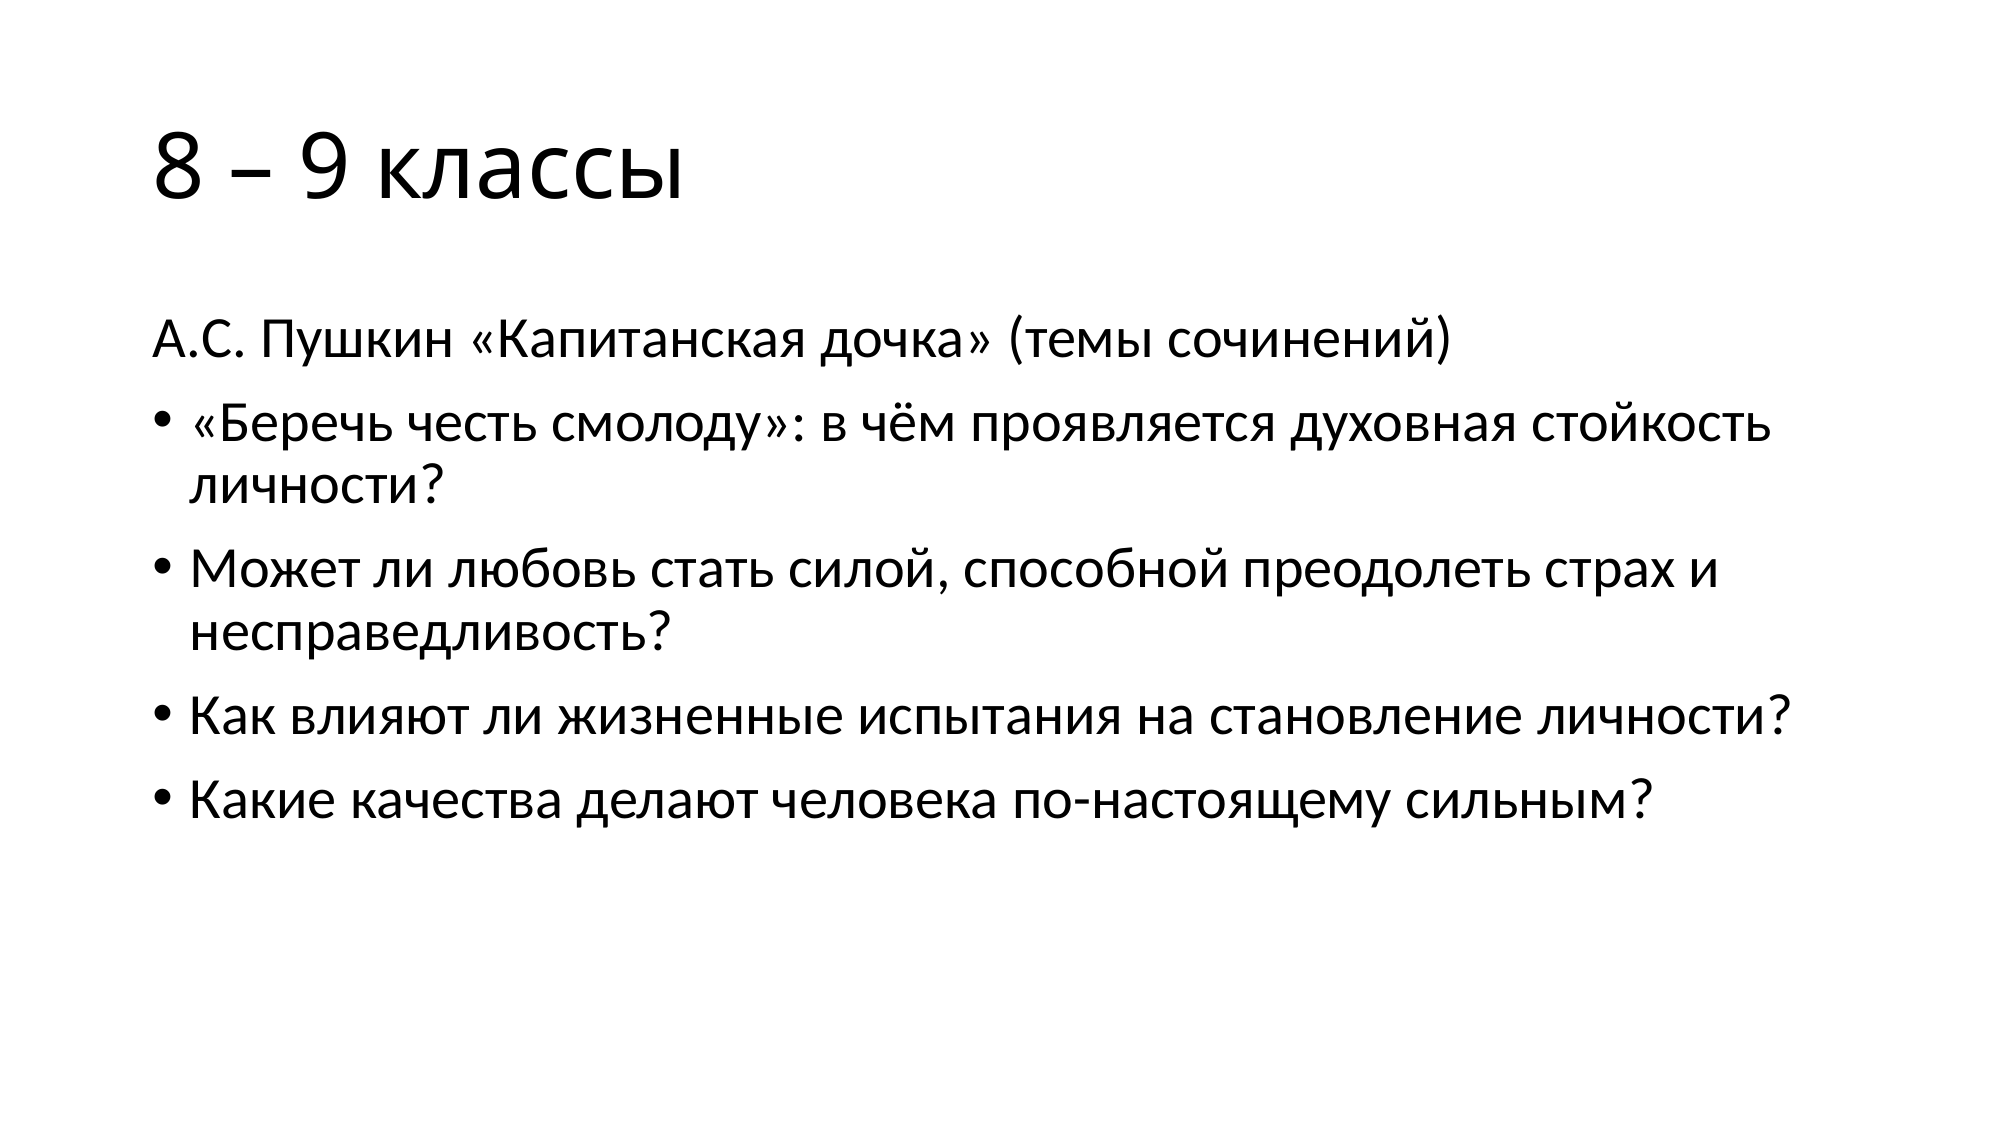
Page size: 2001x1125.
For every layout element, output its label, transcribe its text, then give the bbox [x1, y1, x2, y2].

list А.С. Пушкин «Капитанская дочка» (темы сочинений) «Беречь честь смолоду»: в чём проявляется духовная стойкость личности? Может ли любовь стать силой, способной преодолеть страх и несправедливость? Как влияют ли жизненные испытания на становление личности? Какие качества делают человека по-настоящему сильным? [137, 299, 1863, 1014]
title 8 – 9 классы [137, 59, 1863, 278]
